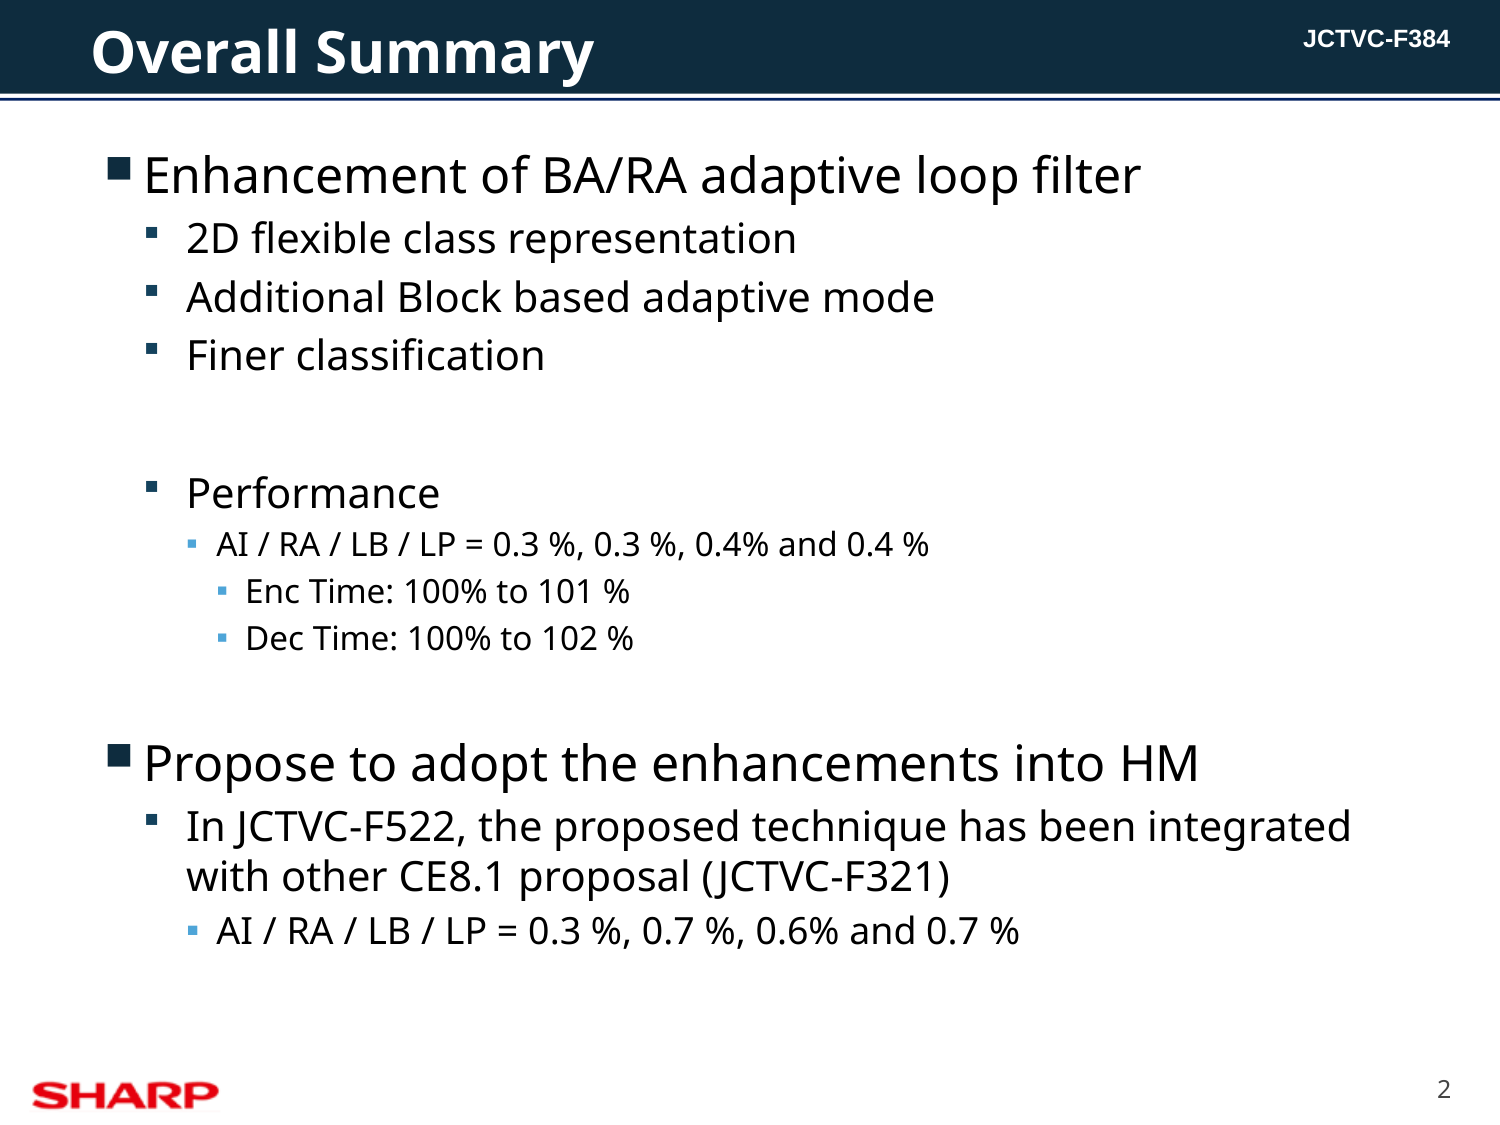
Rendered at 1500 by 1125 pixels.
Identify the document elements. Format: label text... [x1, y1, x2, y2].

picture [0, 1068, 1500, 1125]
title Overall Summary [74, 15, 1426, 85]
slide_number 2 [1345, 1062, 1467, 1108]
list Enhancement of BA/RA adaptive loop filter 2D flexible class representation Additional Block based adaptive mode Finer classification Performance AI / RA / LB / LP = 0.3 %, 0.3 %, 0.4% and 0.4 % Enc Time: 100% to 101 % Dec Time: 100% to 102 % Propose to adopt the enhancements into HM In JCTVC-F522, the proposed technique has been integrated with other CE8.1 proposal (JCTVC-F321) AI / RA / LB / LP = 0.3 %, 0.7 %, 0.6% and 0.7 % [74, 128, 1426, 716]
